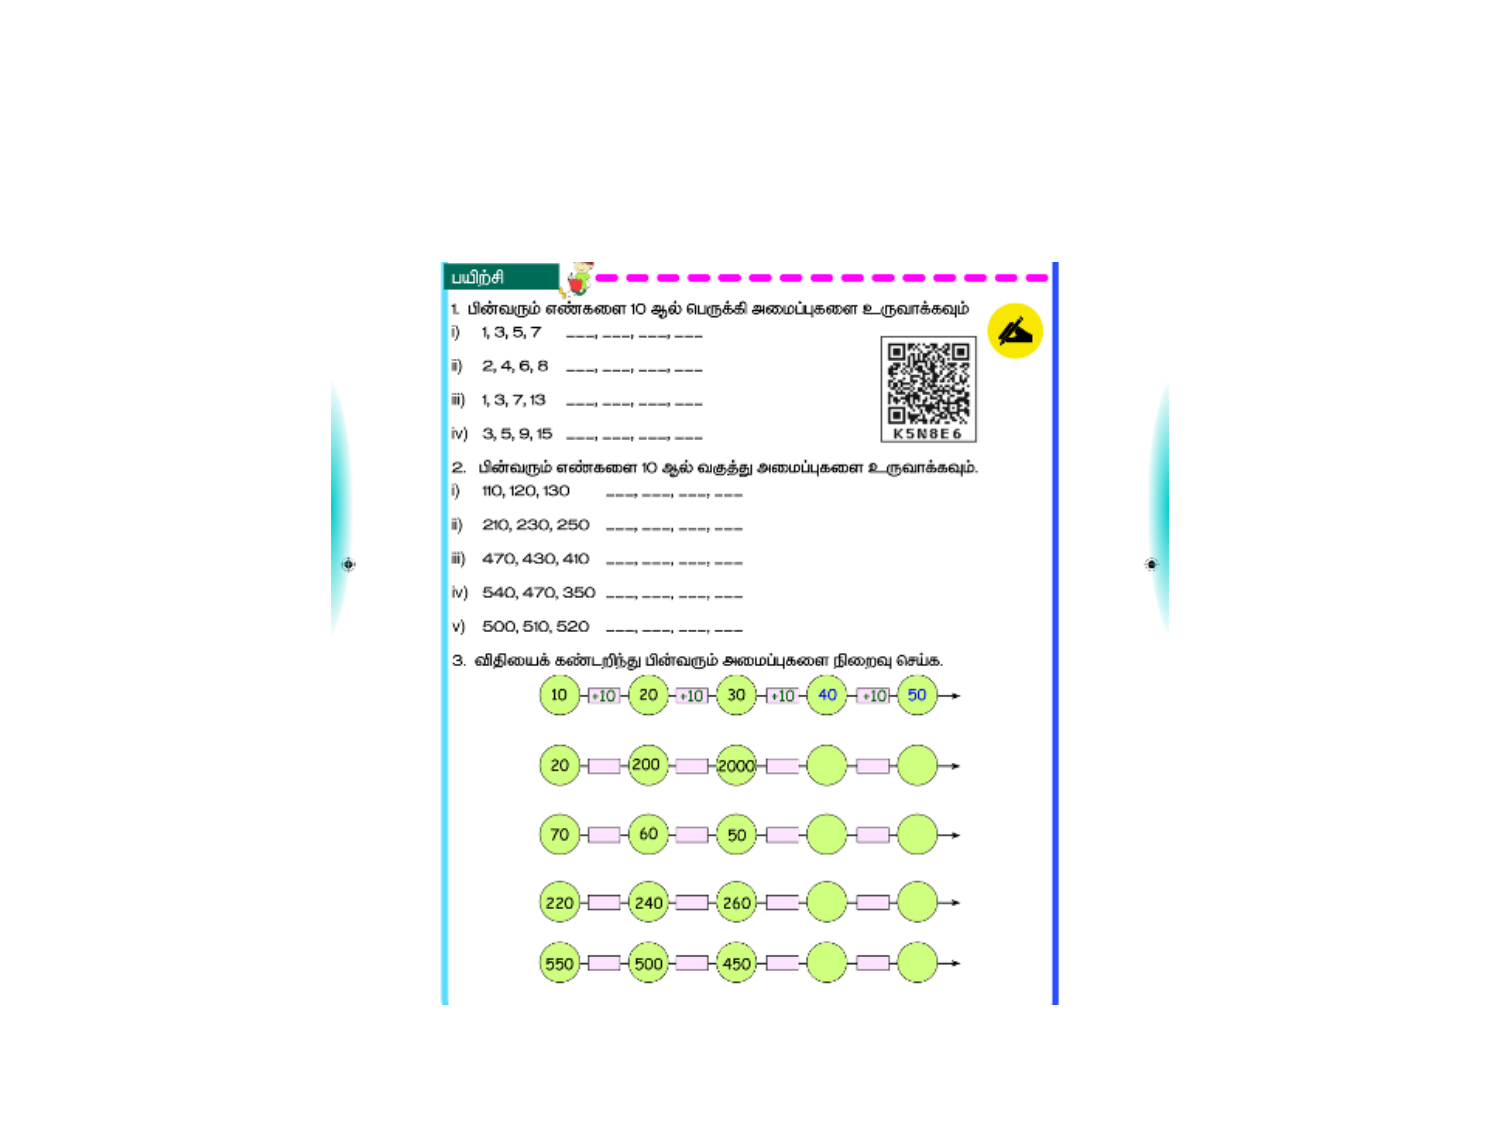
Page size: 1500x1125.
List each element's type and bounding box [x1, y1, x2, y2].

list [331, 262, 1169, 1006]
